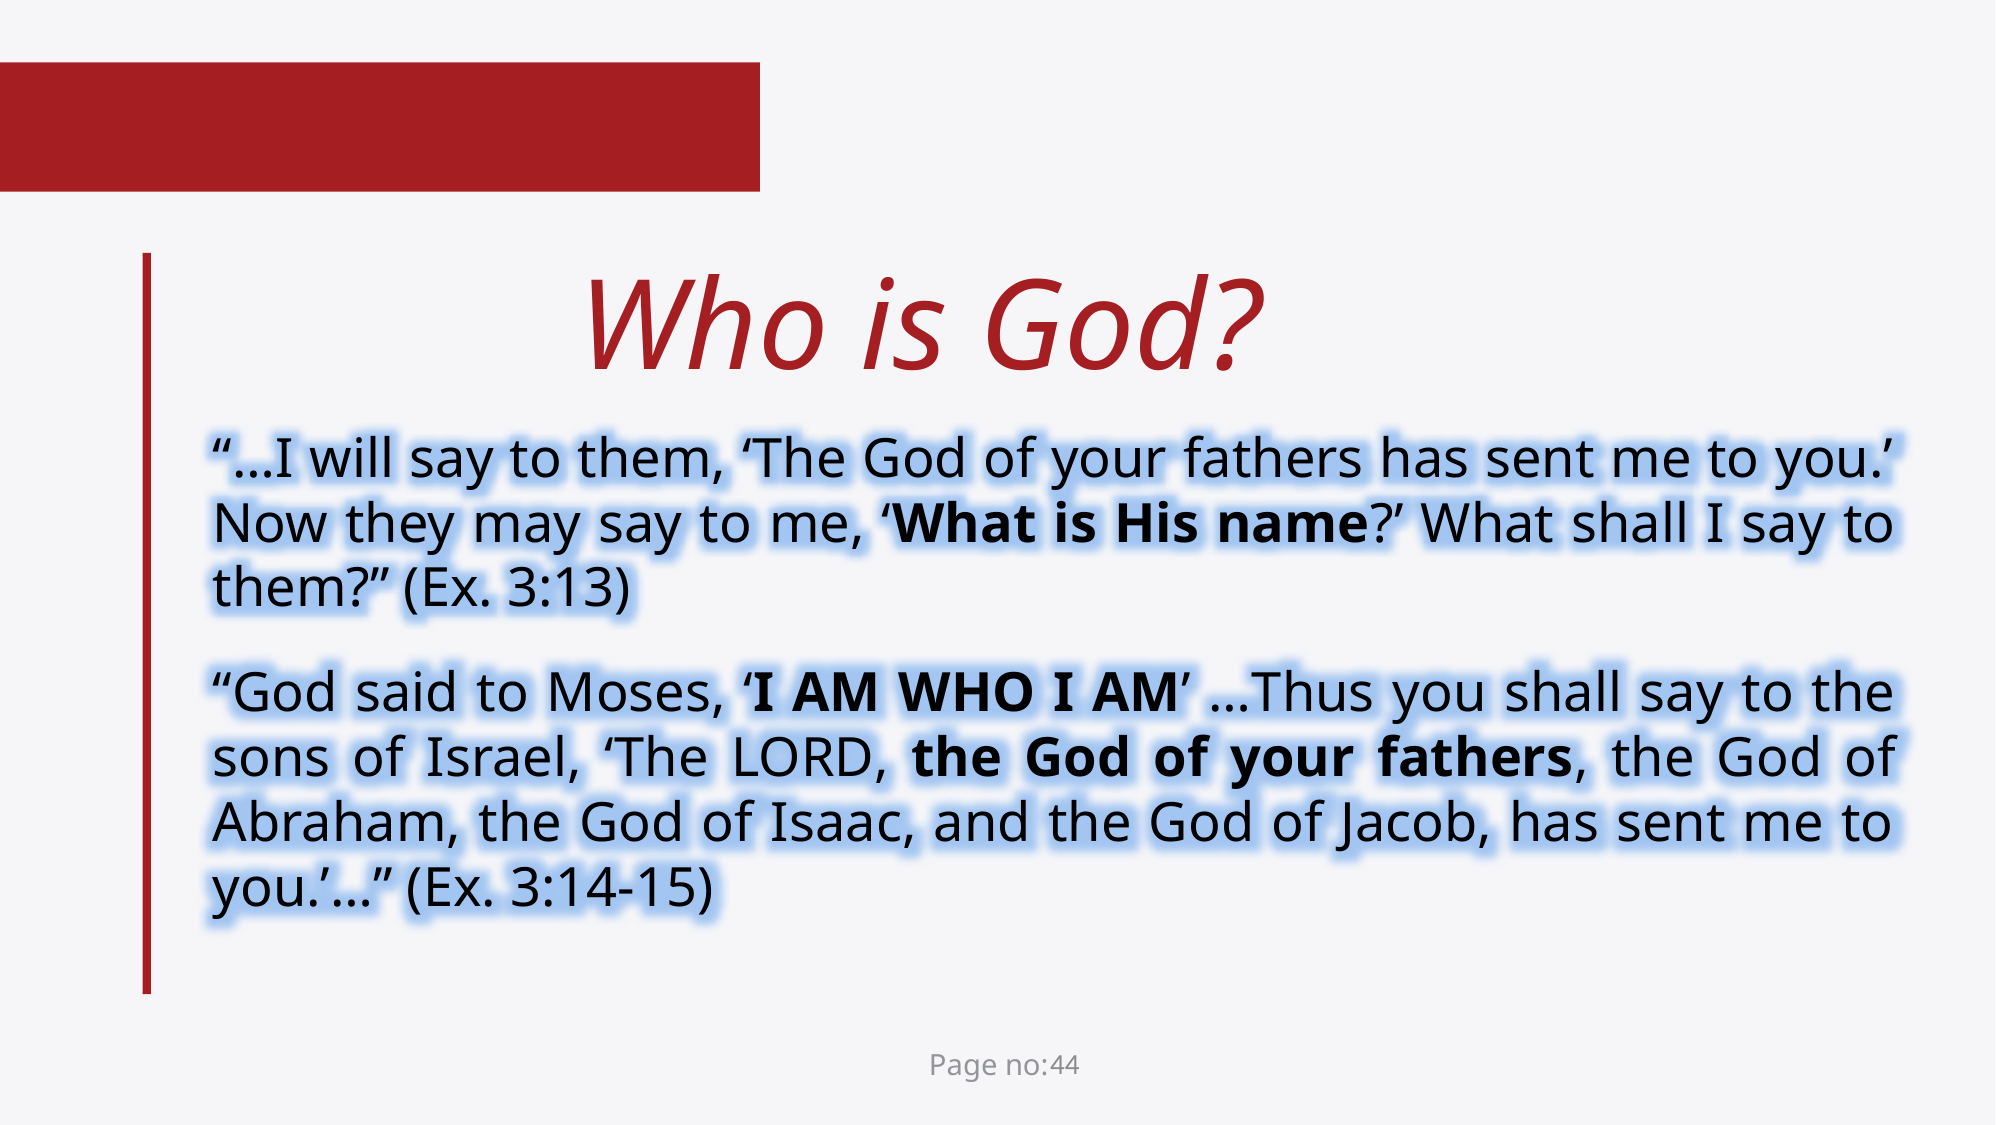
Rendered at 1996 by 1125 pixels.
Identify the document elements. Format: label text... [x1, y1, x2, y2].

text_box “…I will say to them, ‘The God of your fathers has sent me to you.’ Now they may say to me, ‘What is His name?’ What shall I say to them?” (Ex. 3:13) [198, 415, 1911, 626]
text_box Who is God? [238, 237, 1602, 403]
text_box “God said to Moses, ‘I AM WHO I AM’ …Thus you shall say to the sons of Israel, ‘The Lord, the God of your fathers, the God of Abraham, the God of Isaac, and the God of Jacob, has sent me to you.’…” (Ex. 3:14-15) [198, 649, 1911, 925]
